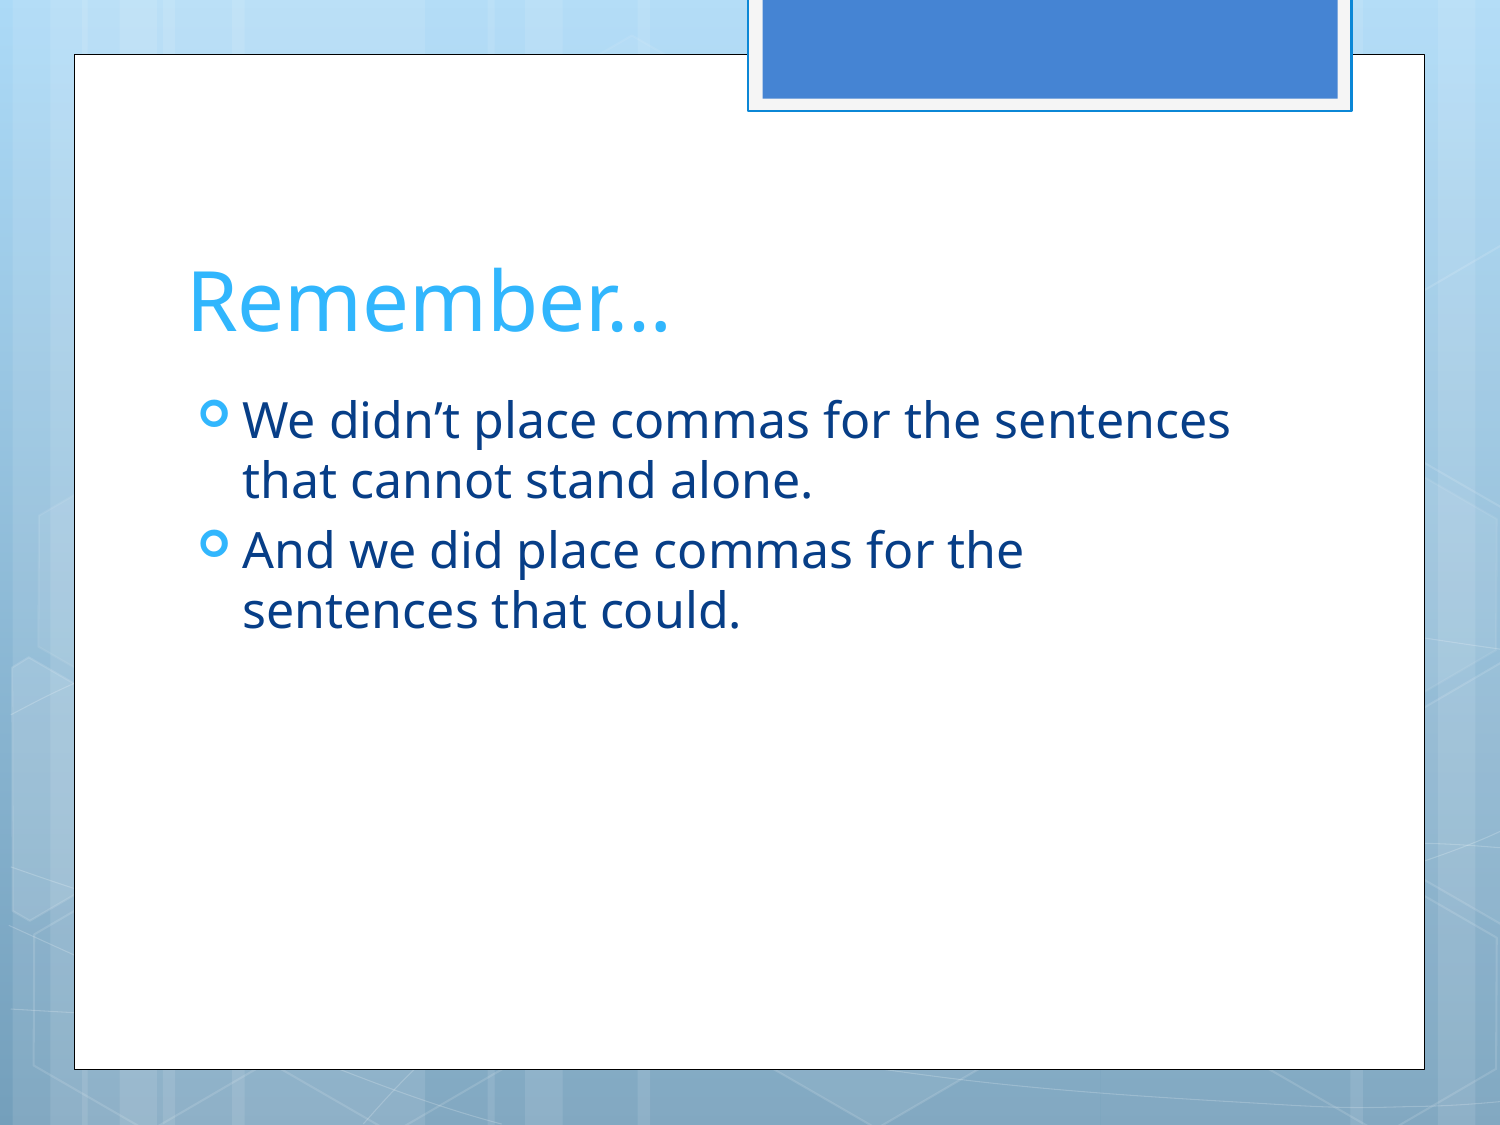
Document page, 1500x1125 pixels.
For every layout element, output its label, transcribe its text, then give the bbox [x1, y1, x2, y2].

title Remember… [171, 168, 1324, 357]
list We didn’t place commas for the sentences that cannot stand alone. And we did place commas for the sentences that could. [171, 381, 1283, 957]
